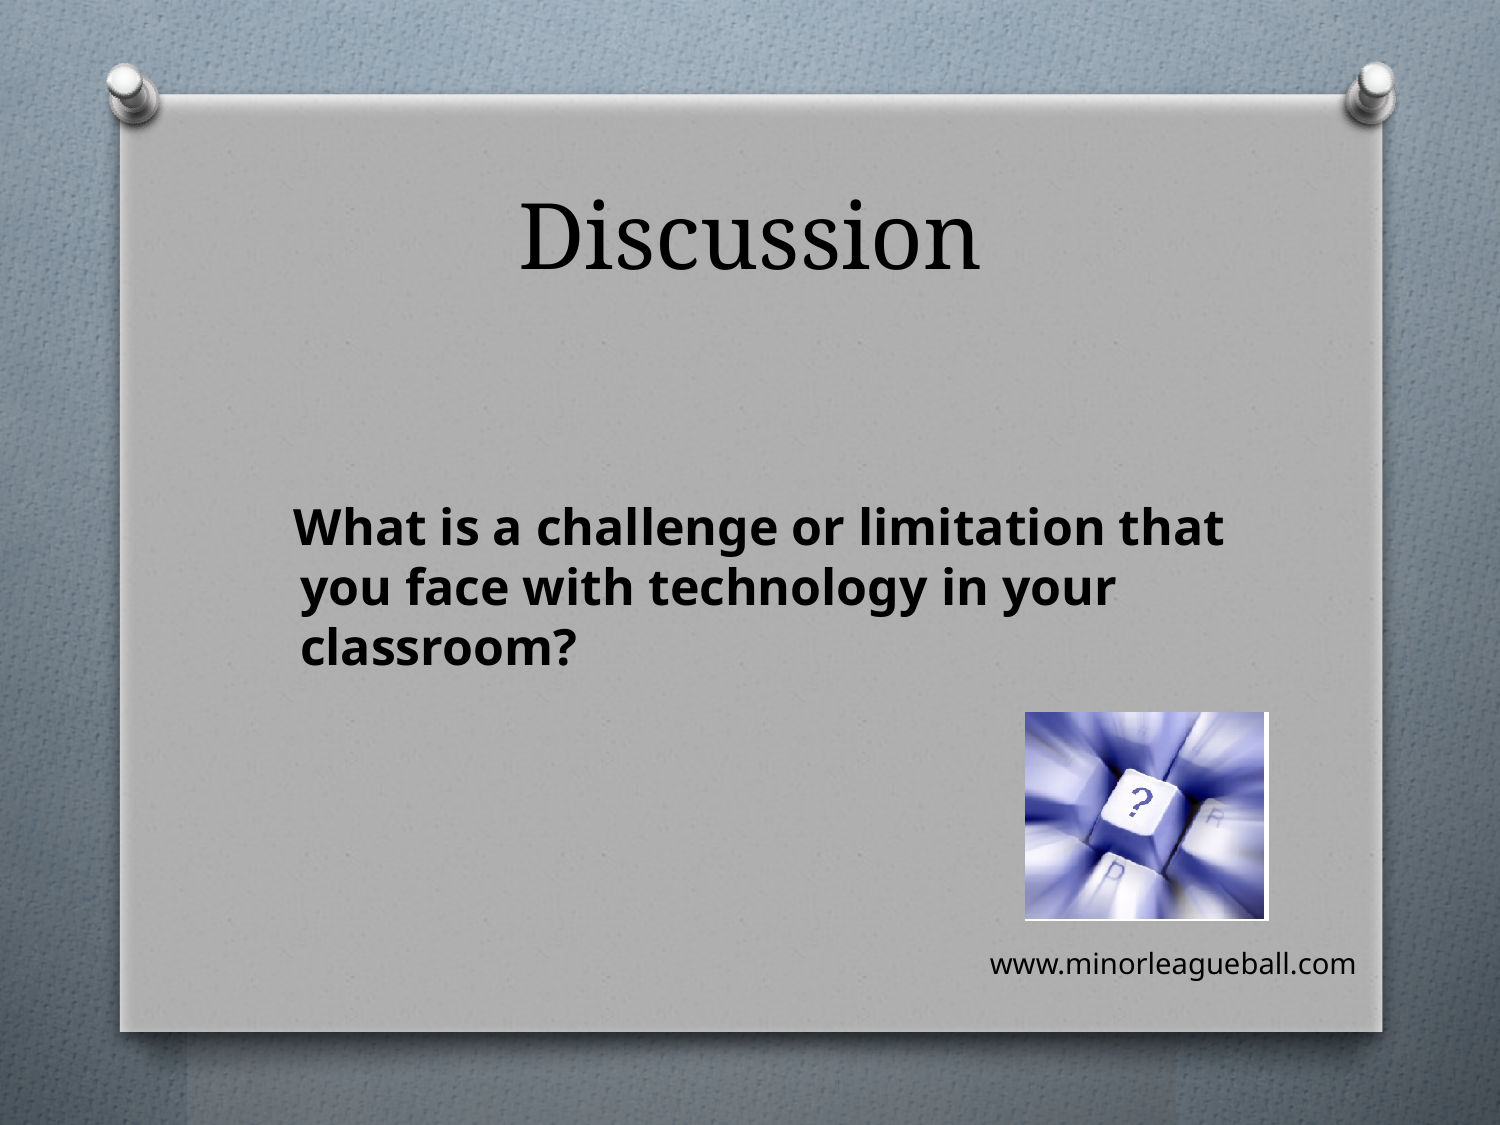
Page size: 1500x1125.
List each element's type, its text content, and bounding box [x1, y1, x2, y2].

picture [75, 29, 198, 153]
picture [1024, 712, 1269, 921]
text_box www.minorleagueball.com [974, 937, 1500, 988]
title Discussion [179, 134, 1323, 332]
picture [1317, 35, 1439, 156]
list What is a challenge or limitation that you face with technology in your classroom? [240, 347, 1257, 939]
